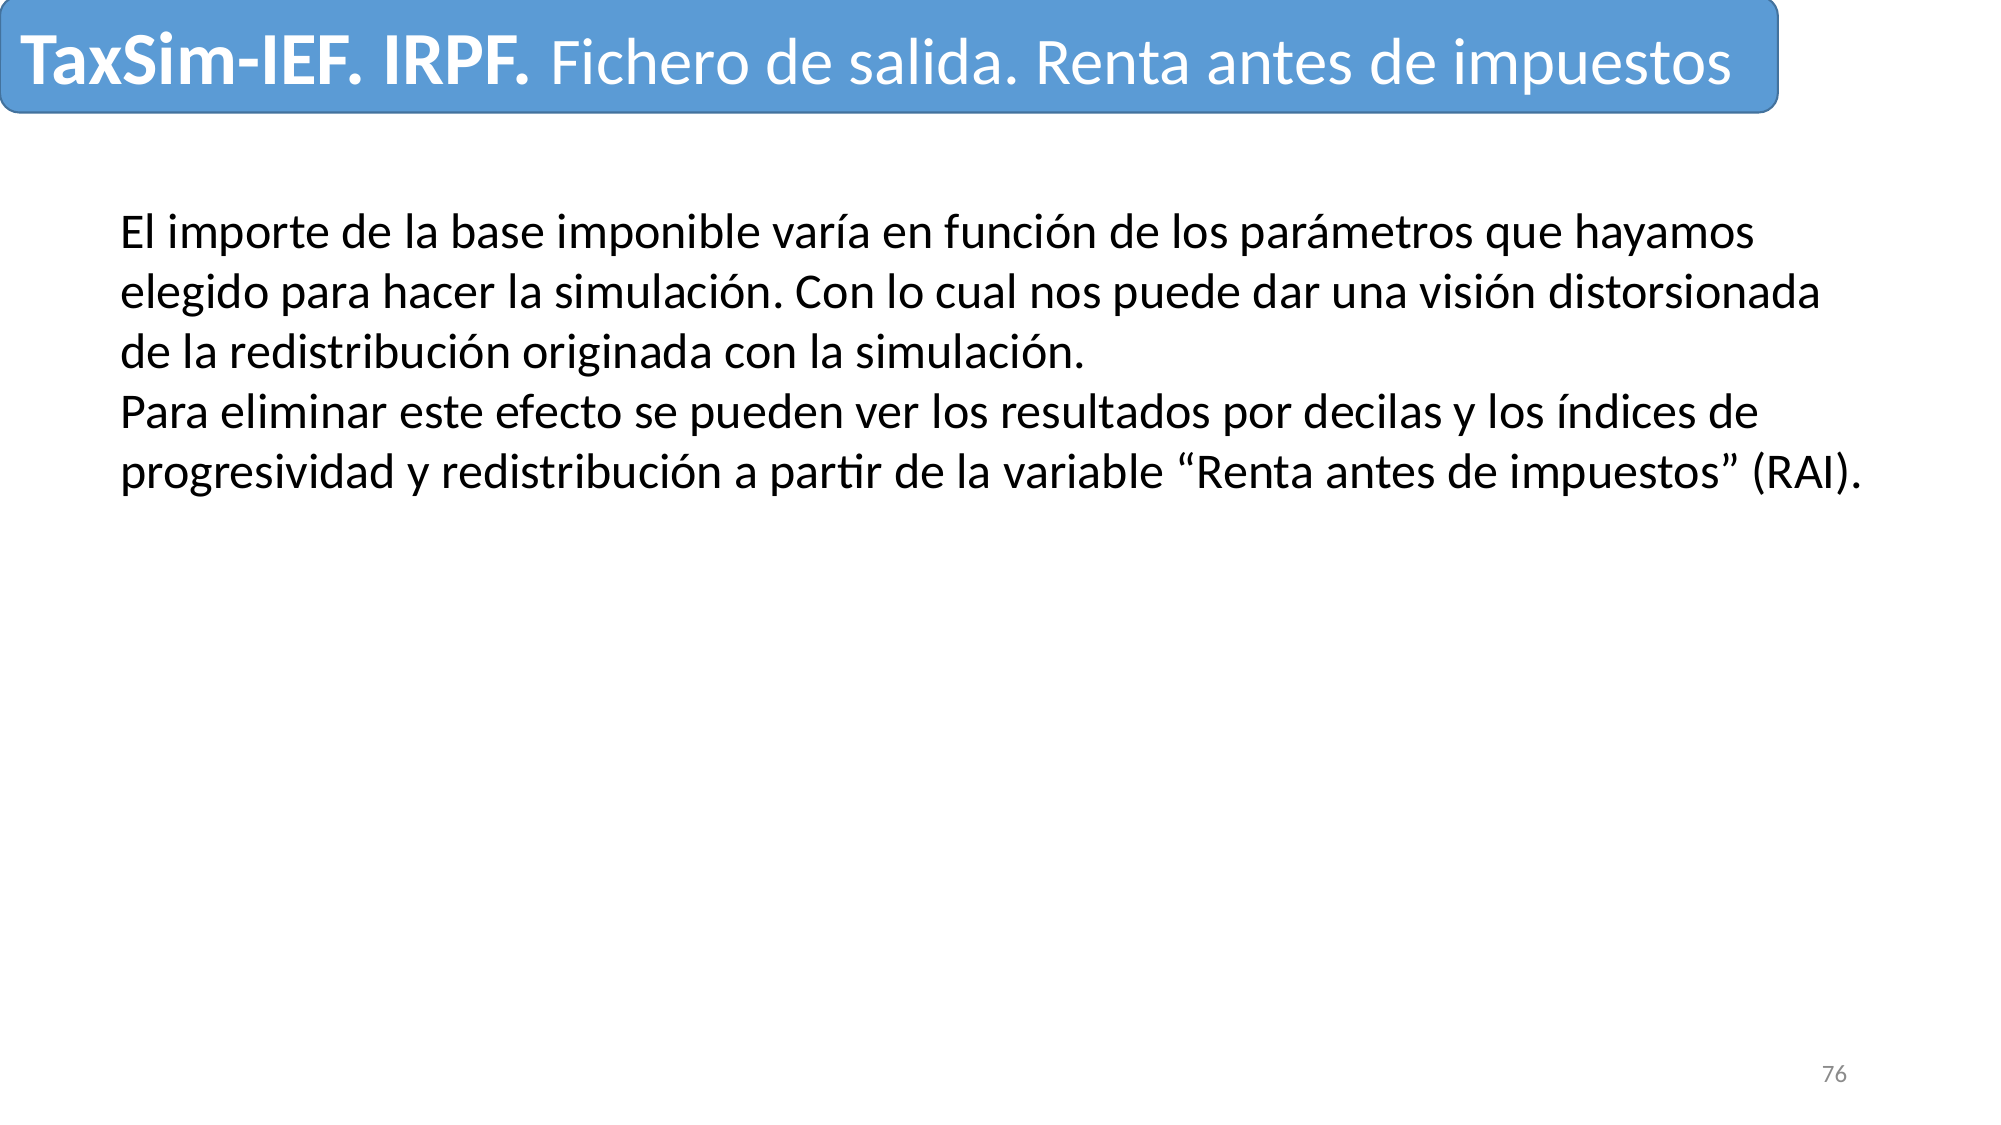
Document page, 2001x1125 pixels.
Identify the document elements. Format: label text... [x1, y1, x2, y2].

slide_number 76 [1412, 1042, 1863, 1103]
text_box TaxSim-IEF. IRPF. Fichero de salida. Renta antes de impuestos [0, 0, 1779, 114]
text_box El importe de la base imponible varía en función de los parámetros que hayamos elegido para hacer la simulación. Con lo cual nos puede dar una visión distorsionada de la redistribución originada con la simulación. Para eliminar este efecto se pueden ver los resultados por decilas y los índices de progresividad y redistribución a partir de la variable “Renta antes de impuestos” (RAI). [105, 190, 1899, 786]
